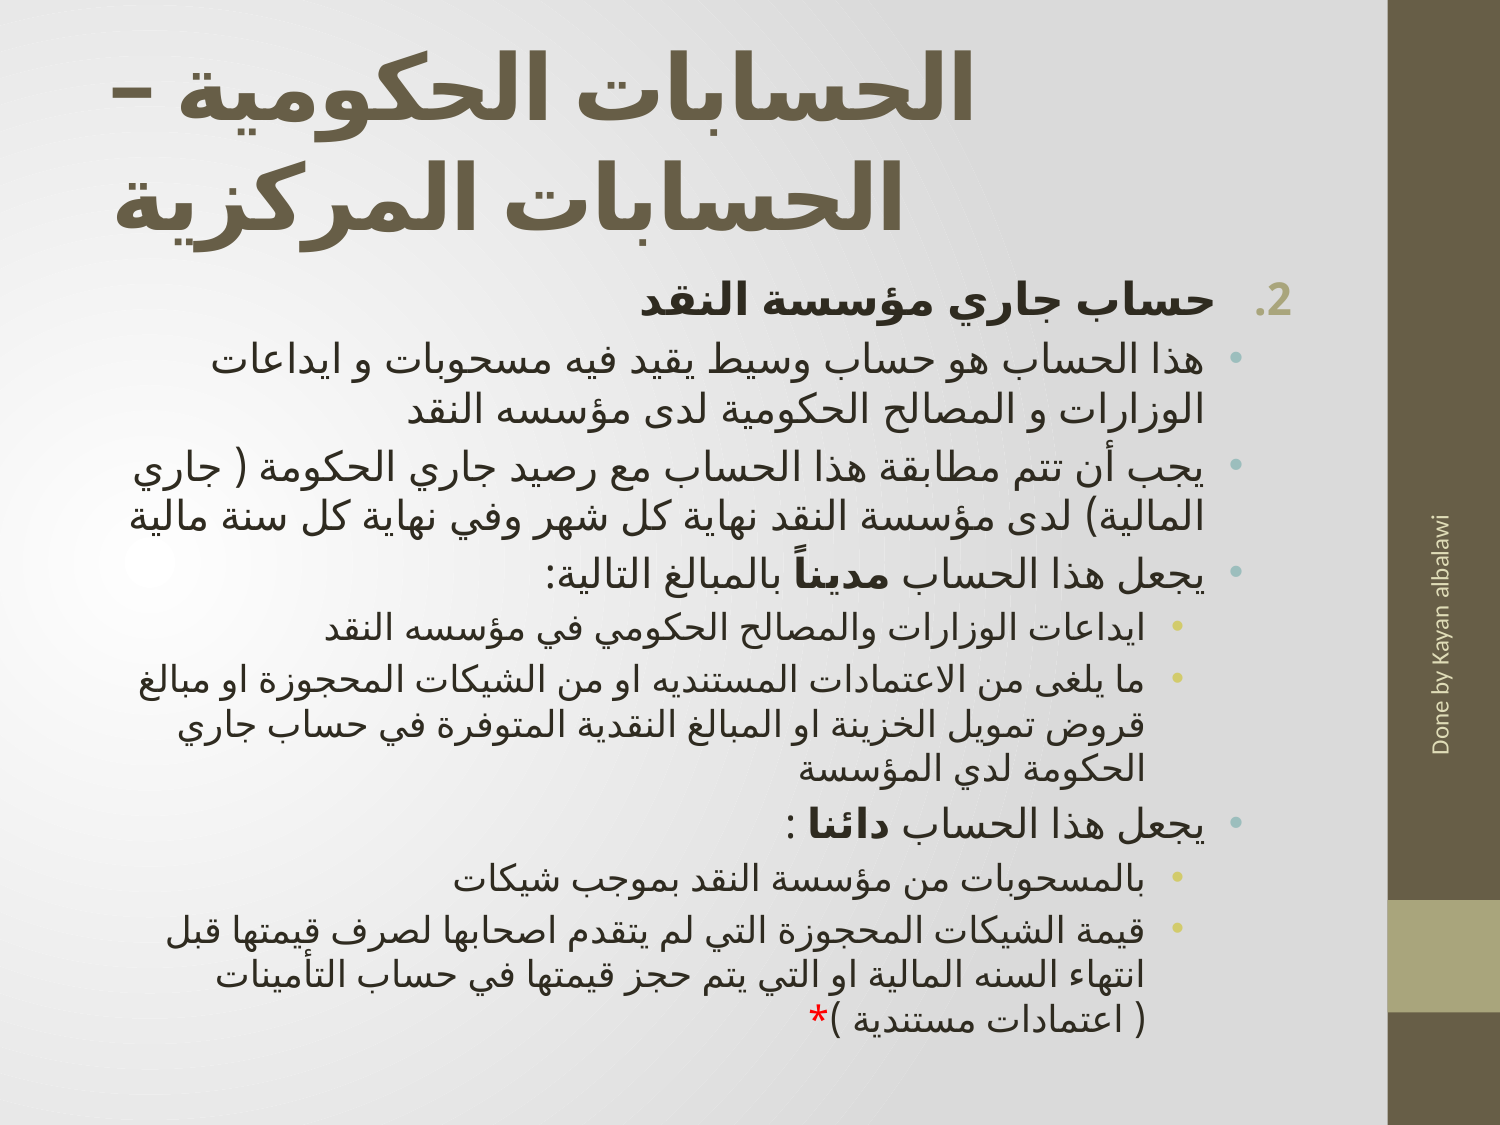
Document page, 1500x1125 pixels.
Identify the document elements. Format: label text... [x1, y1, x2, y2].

footer Done by Kayan albalawi [1408, 500, 1469, 889]
list حساب جاري مؤسسة النقد هذا الحساب هو حساب وسيط يقيد فيه مسحوبات و ايداعات الوزارات و المصالح الحكومية لدى مؤسسه النقد يجب أن تتم مطابقة هذا الحساب مع رصيد جاري الحكومة ( جاري المالية) لدى مؤسسة النقد نهاية كل شهر وفي نهاية كل سنة مالية يجعل هذا الحساب مديناً بالمبالغ التالية: ايداعات الوزارات والمصالح الحكومي في مؤسسه النقد ما يلغى من الاعتمادات المستنديه او من الشيكات المحجوزة او مبالغ قروض تمويل الخزينة او المبالغ النقدية المتوفرة في حساب جاري الحكومة لدي المؤسسة يجعل هذا الحساب دائنا : بالمسحوبات من مؤسسة النقد بموجب شيكات قيمة الشيكات المحجوزة التي لم يتقدم اصحابها لصرف قيمتها قبل انتهاء السنه المالية او التي يتم حجز قيمتها في حساب التأمينات ( اعتمادات مستندية )* [75, 262, 1325, 1050]
title الحسابات الحكومية – الحسابات المركزية [75, 45, 1325, 233]
